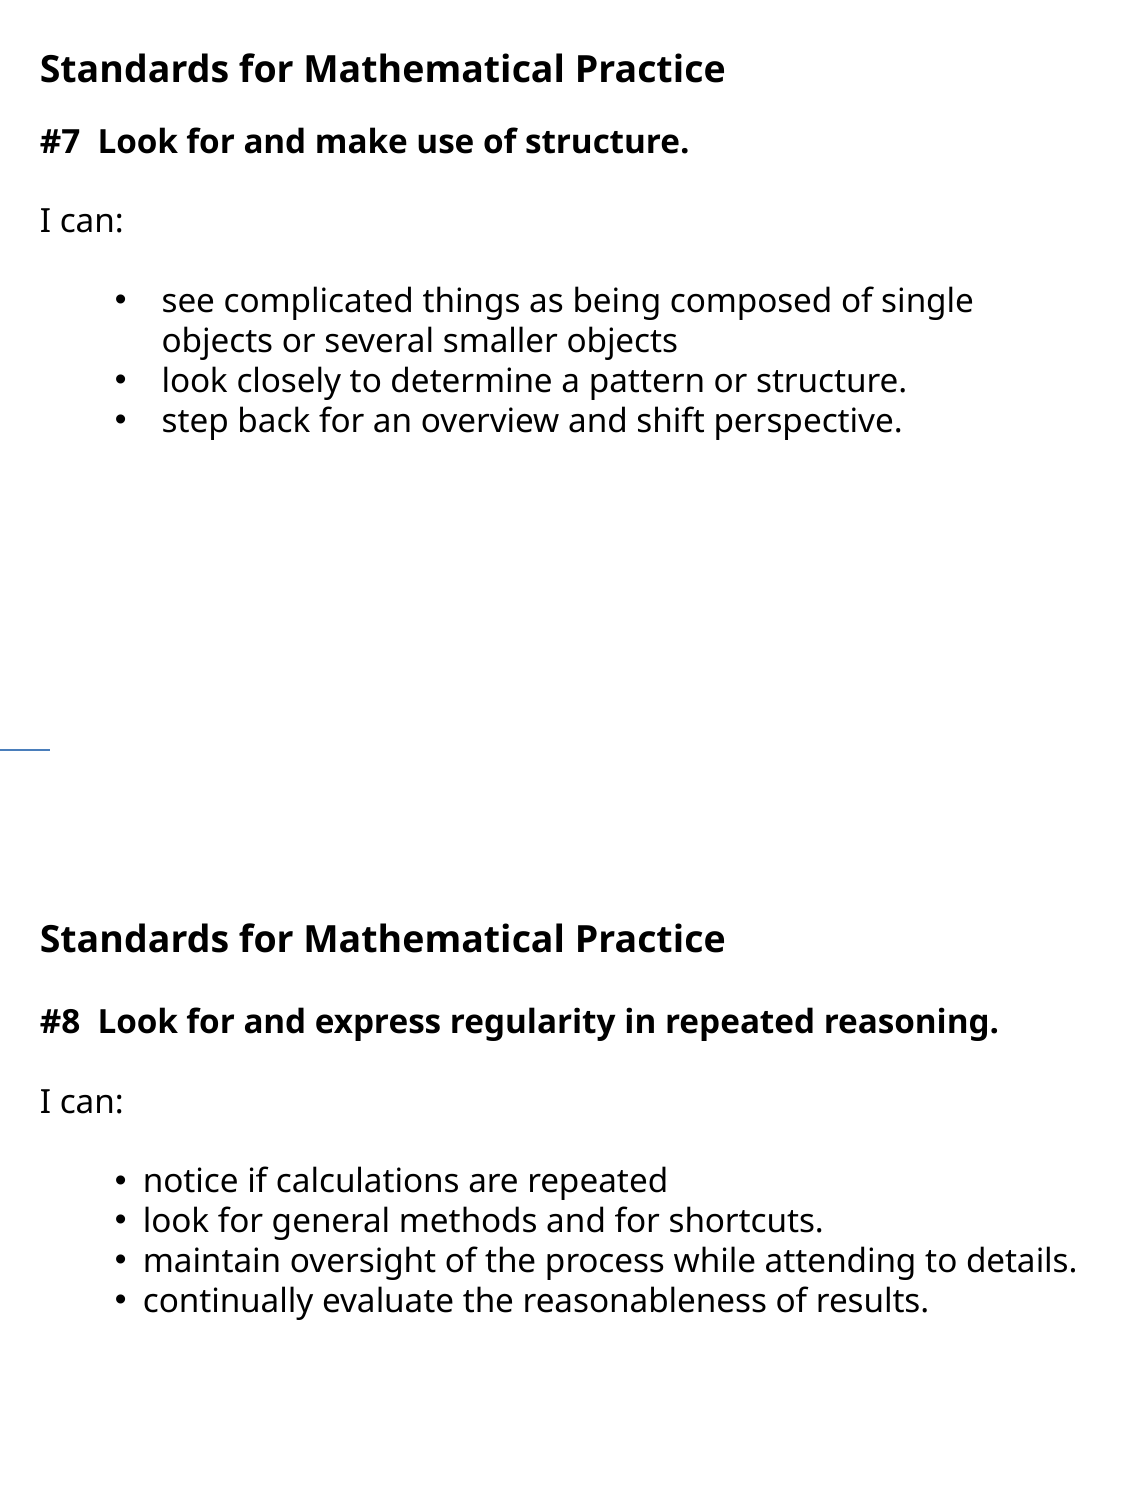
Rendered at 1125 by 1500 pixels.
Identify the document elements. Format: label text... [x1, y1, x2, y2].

text_box Standards for Mathematical Practice #8 Look for and express regularity in repeated reasoning. I can: notice if calculations are repeated look for general methods and for shortcuts. maintain oversight of the process while attending to details. continually evaluate the reasonableness of results. [24, 907, 1100, 1372]
text_box Standards for Mathematical Practice #7 Look for and make use of structure. I can: see complicated things as being composed of single objects or several smaller objects look closely to determine a pattern or structure. step back for an overview and shift perspective. [24, 37, 1100, 522]
